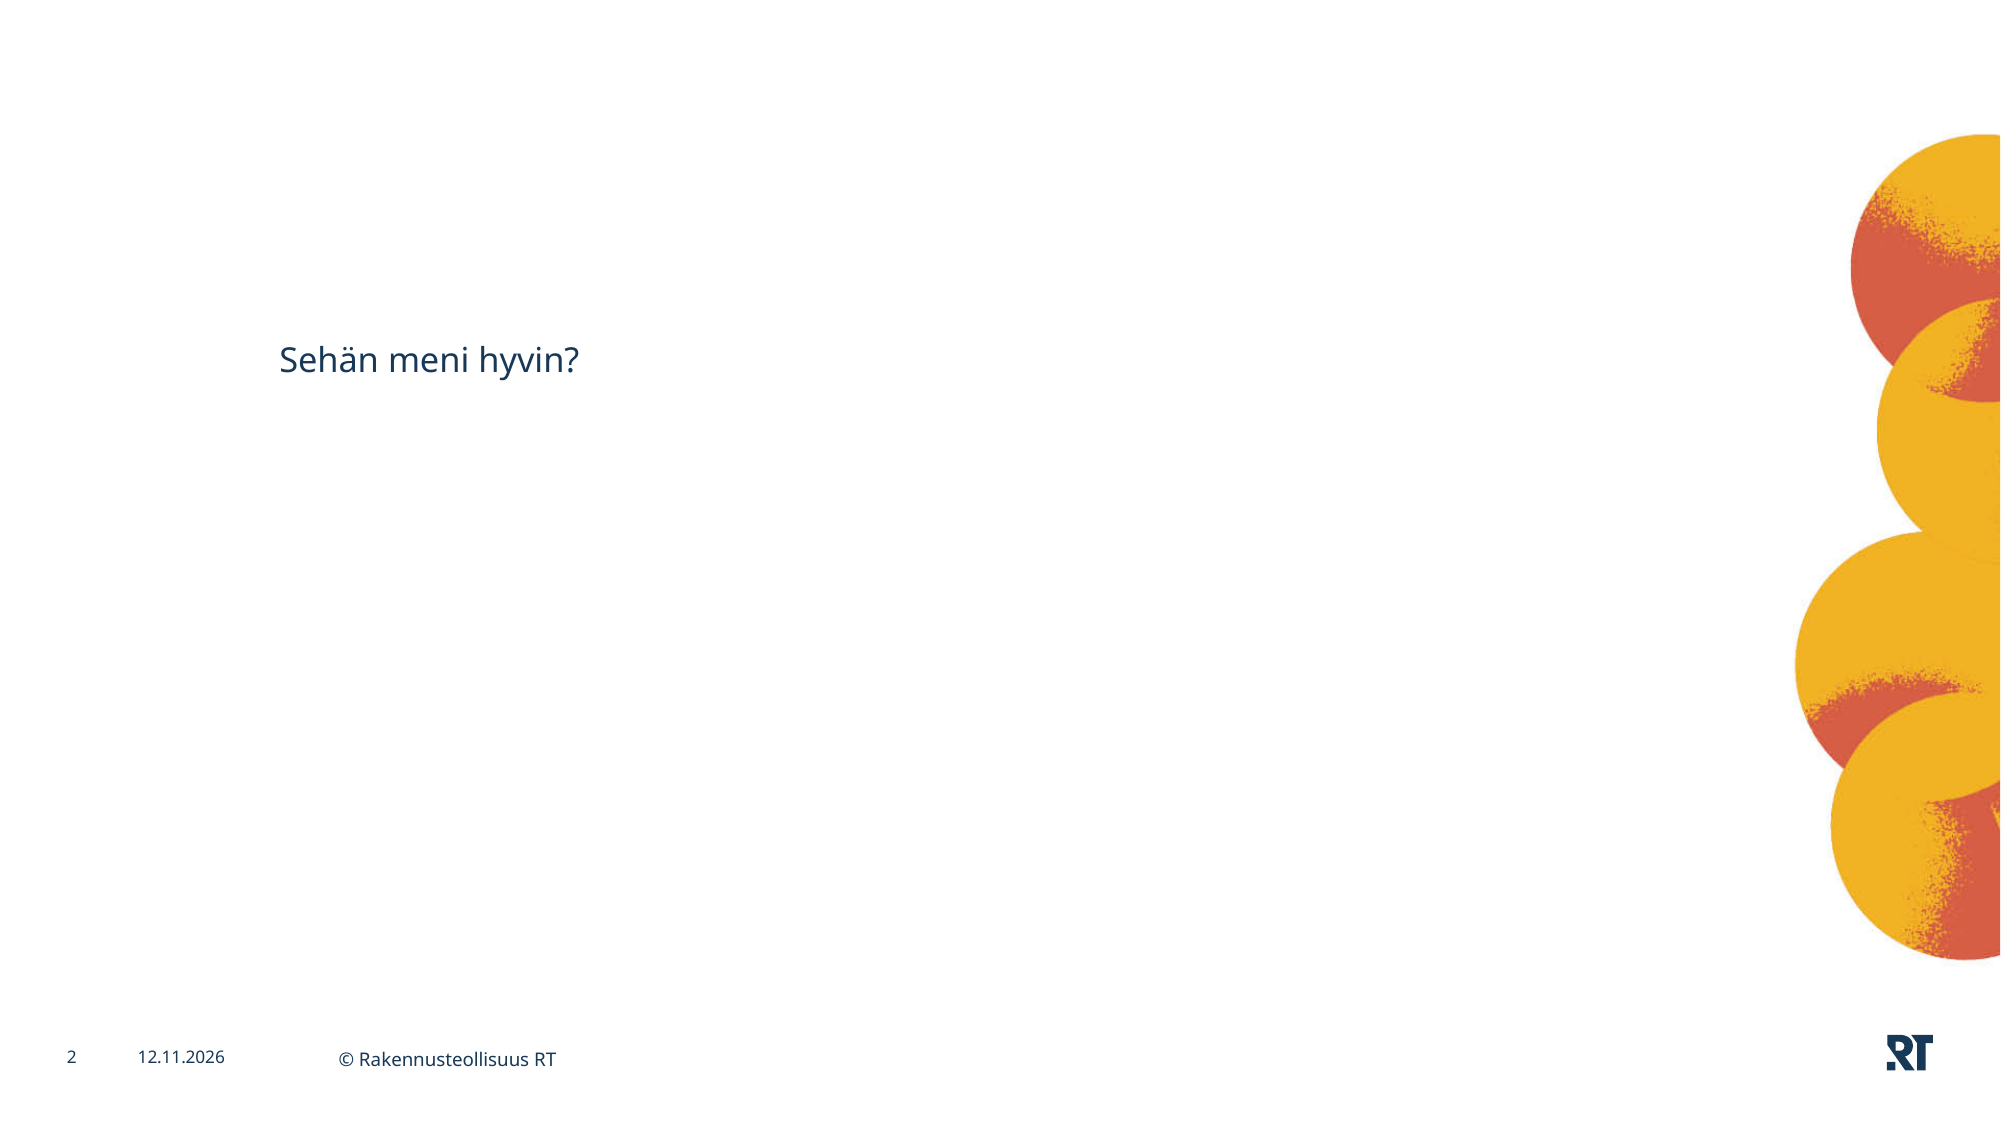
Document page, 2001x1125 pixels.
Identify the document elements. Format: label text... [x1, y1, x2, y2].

picture [0, 0, 2001, 1125]
footer © Rakennusteollisuus RT [338, 1046, 1804, 1071]
title Sehän meni hyvin? [279, 338, 1922, 504]
slide_number 2 [66, 1046, 138, 1071]
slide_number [138, 1046, 338, 1071]
